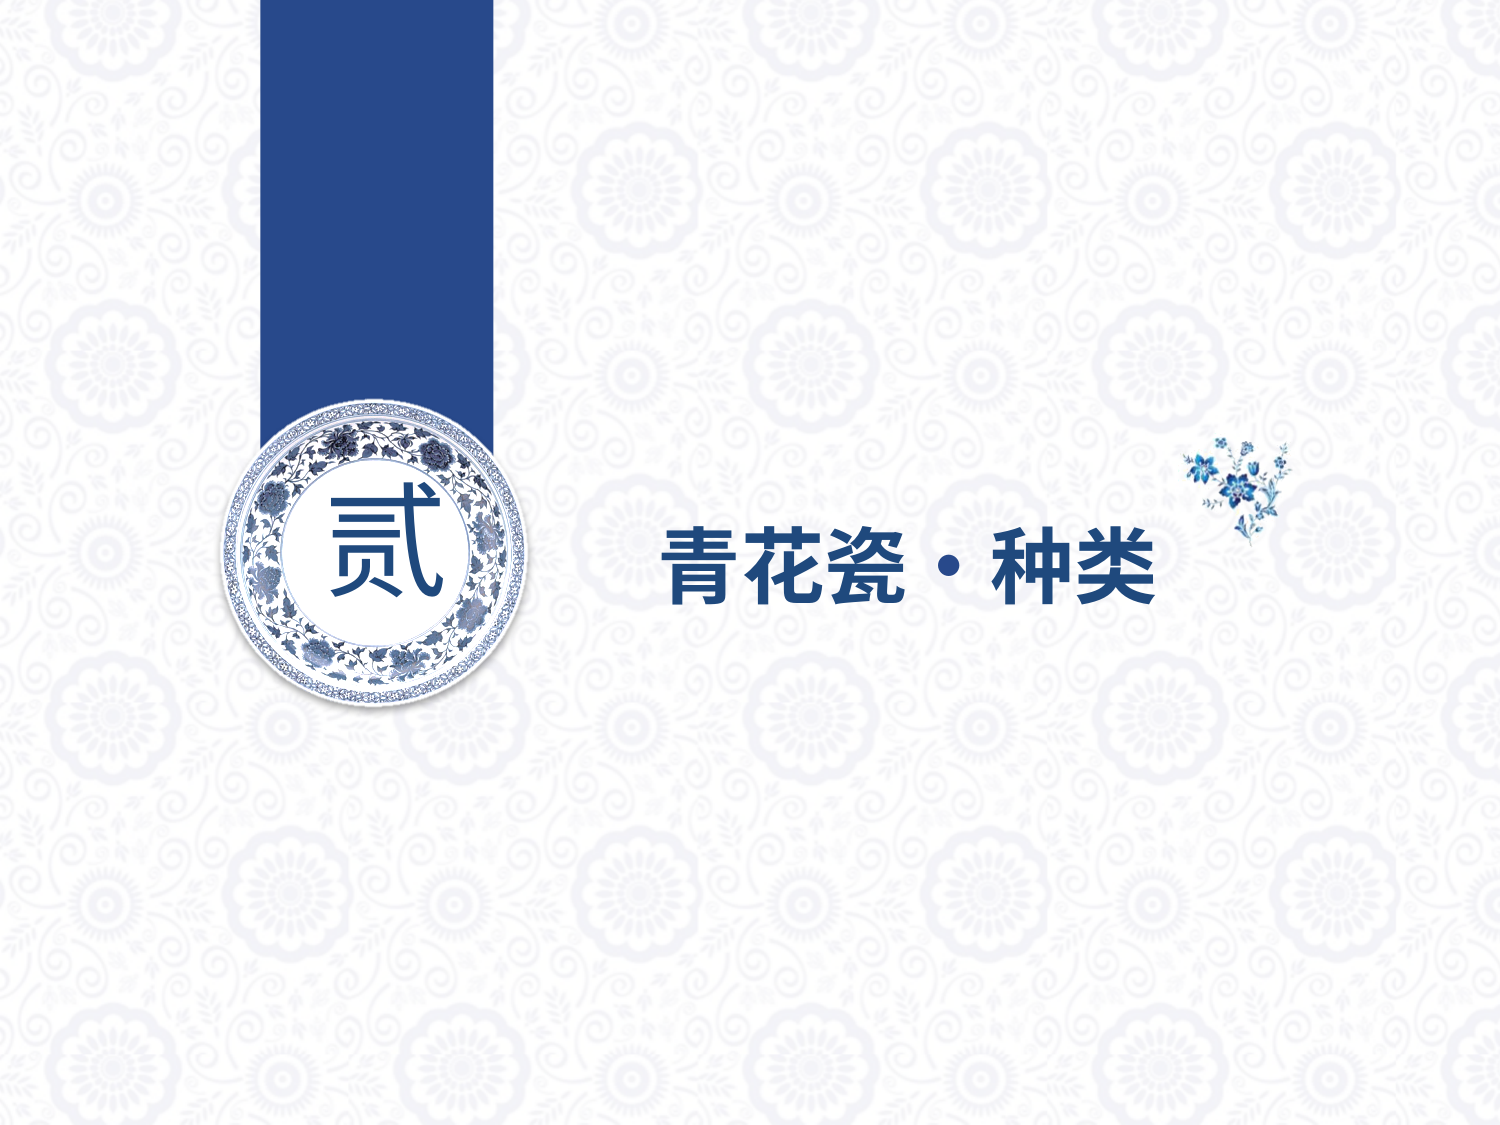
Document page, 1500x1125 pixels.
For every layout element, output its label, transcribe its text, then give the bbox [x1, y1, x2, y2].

text_box 青花瓷•种类 [642, 506, 1172, 622]
text_box [258, 0, 495, 336]
picture [0, 0, 1500, 1125]
